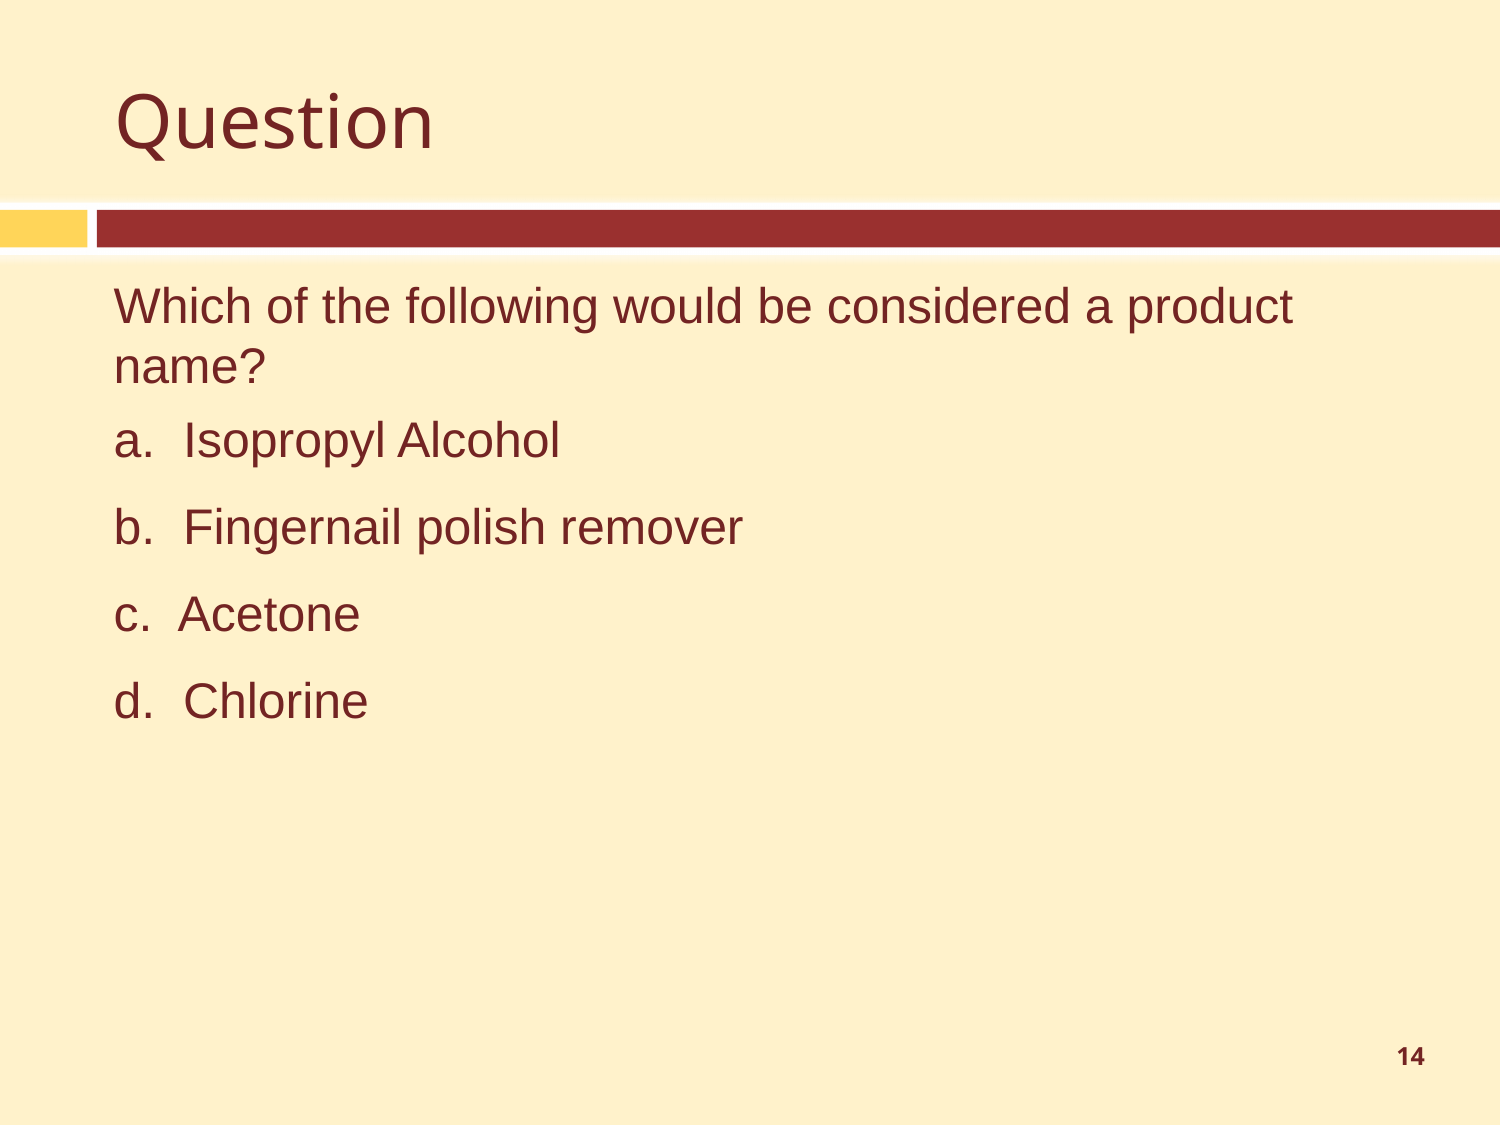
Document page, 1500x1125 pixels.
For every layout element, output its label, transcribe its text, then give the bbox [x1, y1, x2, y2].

list Which of the following would be considered a product name? a. Isopropyl Alcohol b. Fingernail polish remover c. Acetone d. Chlorine [98, 265, 1433, 1011]
title Question [99, 37, 1438, 200]
